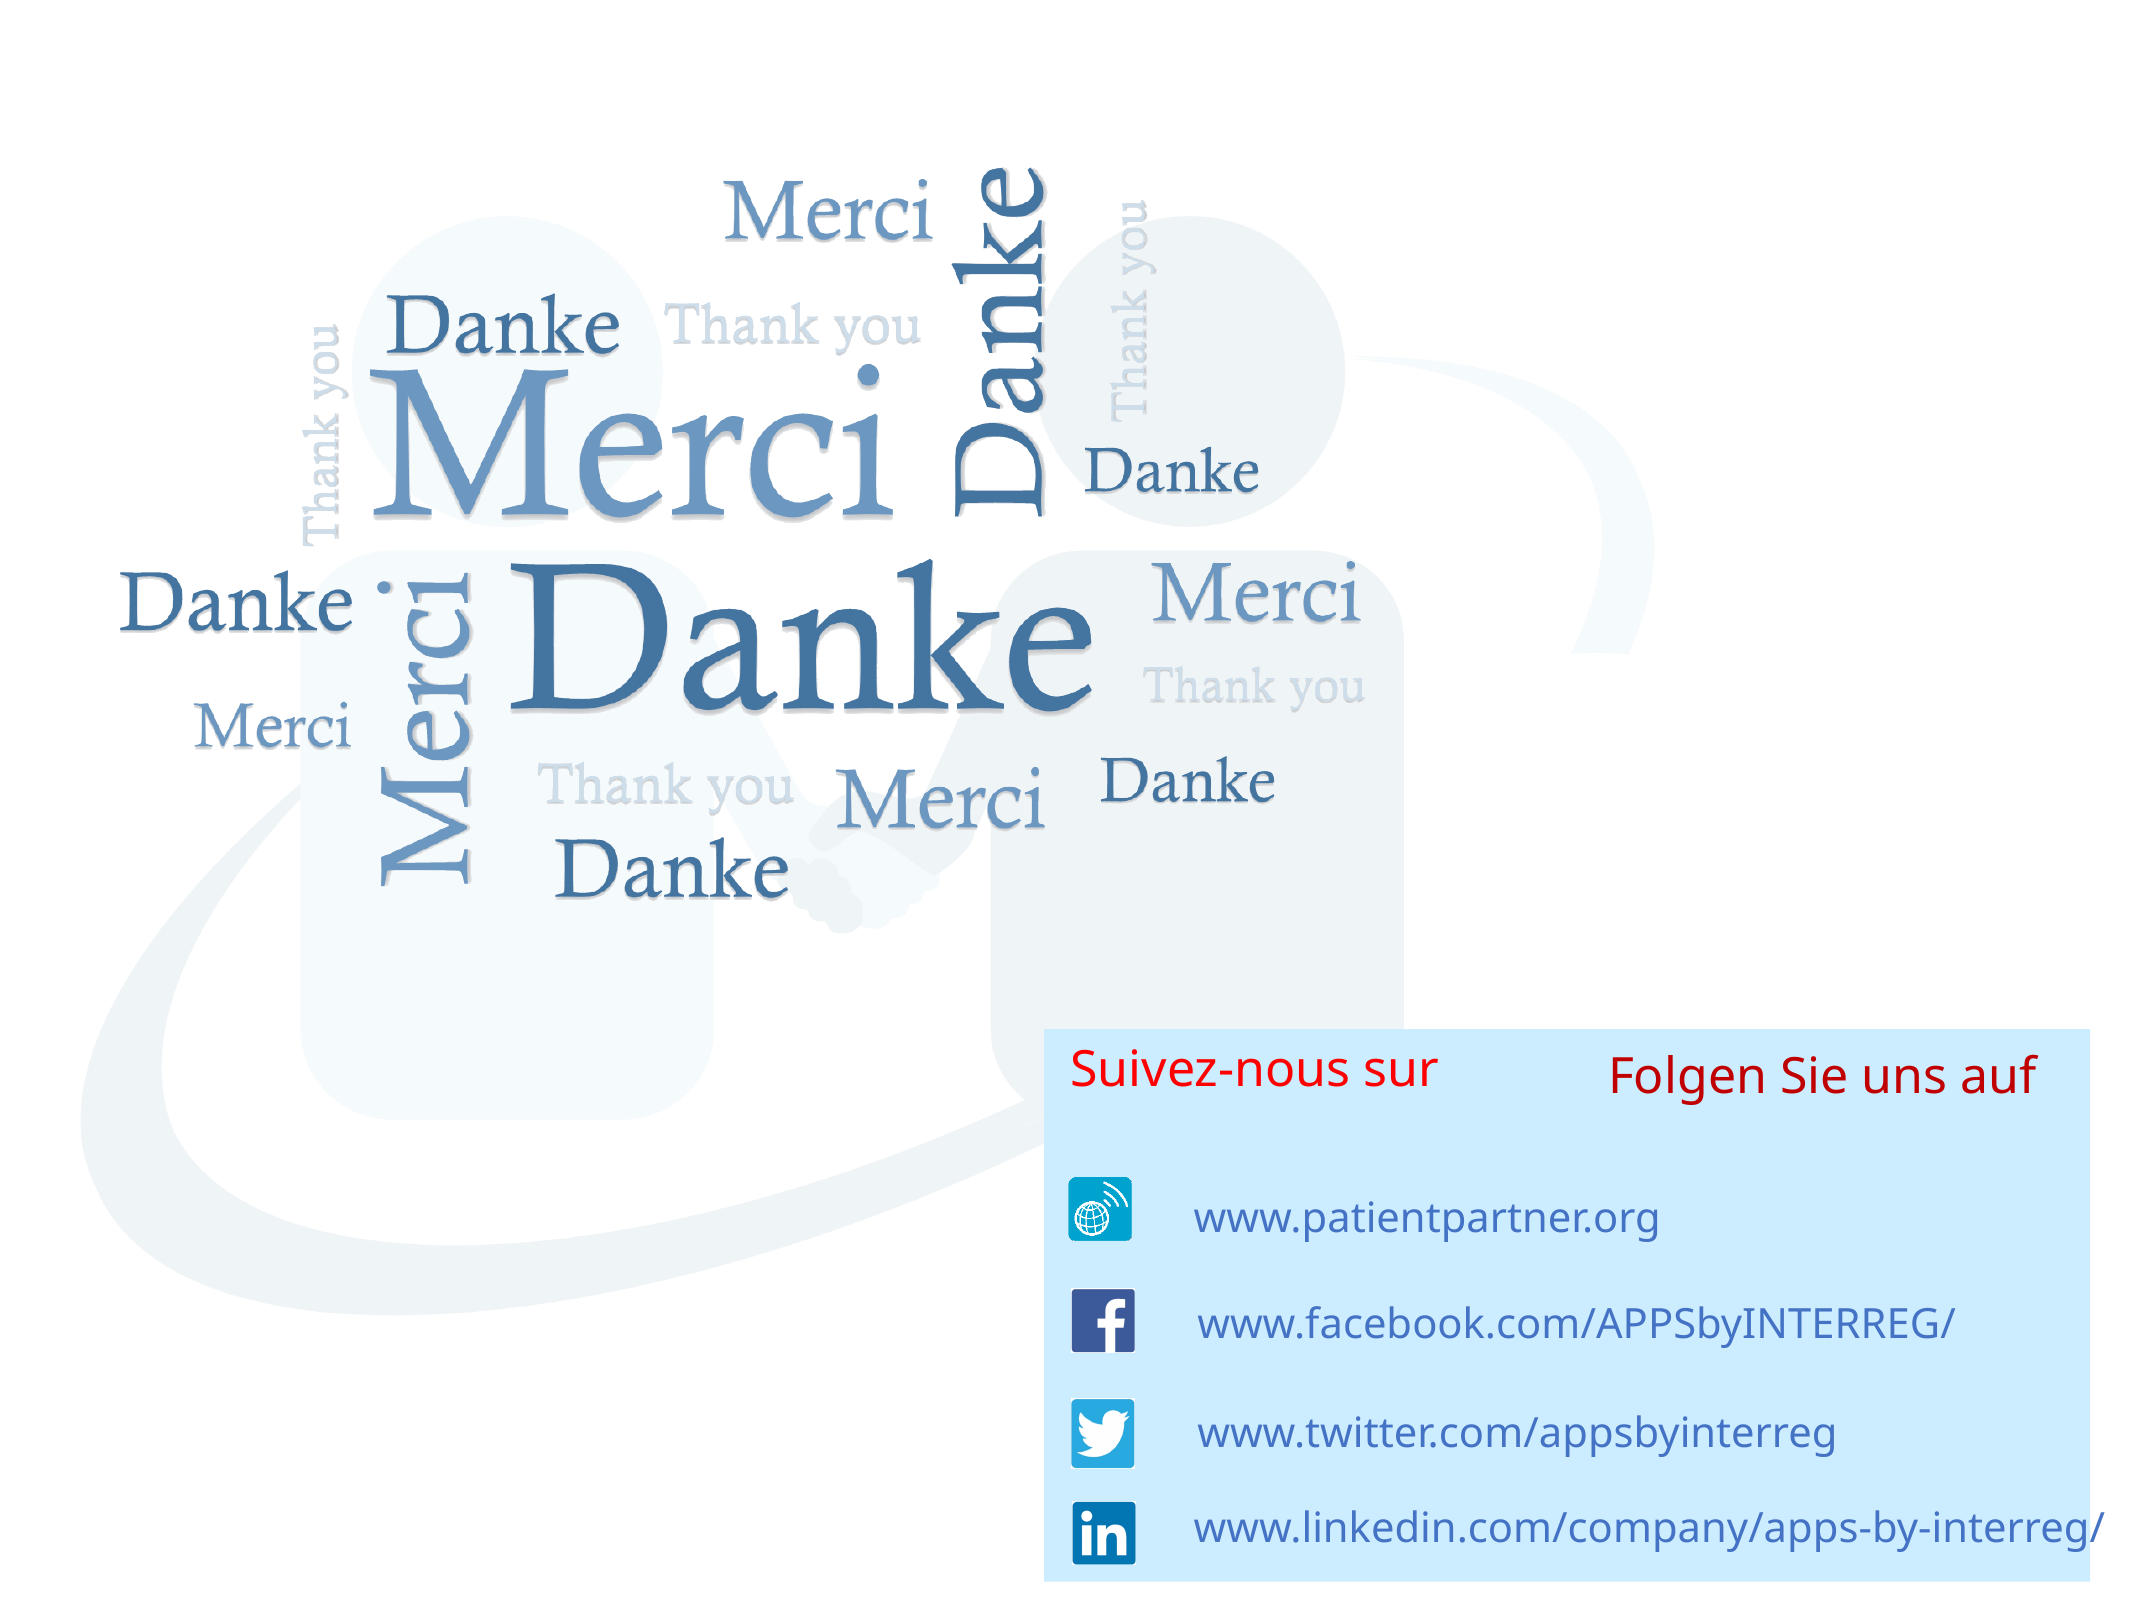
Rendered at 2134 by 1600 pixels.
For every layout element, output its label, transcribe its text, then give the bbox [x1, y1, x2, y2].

text_box www.twitter.com/appsbyinterreg [1182, 1398, 1930, 1469]
text_box www.patientpartner.org [1178, 1183, 1830, 1244]
text_box Suivez-nous sur [1044, 1066, 1466, 1139]
text_box www.facebook.com/APPSbyINTERREG/ [1182, 1289, 2006, 1369]
picture [1072, 1500, 1137, 1565]
picture [1082, 1525, 1092, 1556]
picture [0, 17, 2070, 1516]
picture [1071, 1397, 1135, 1470]
picture [1080, 1202, 1098, 1209]
text_box www.linkedin.com/company/apps-by-interreg/ [1178, 1493, 2134, 1565]
text_box Folgen Sie uns auf [1584, 1036, 2075, 1130]
slide_number 18 [1622, 1472, 2103, 1553]
picture [1071, 1288, 1135, 1353]
picture [1096, 1524, 1127, 1556]
text_box [1042, 1027, 2092, 1584]
picture [1080, 1511, 1093, 1522]
